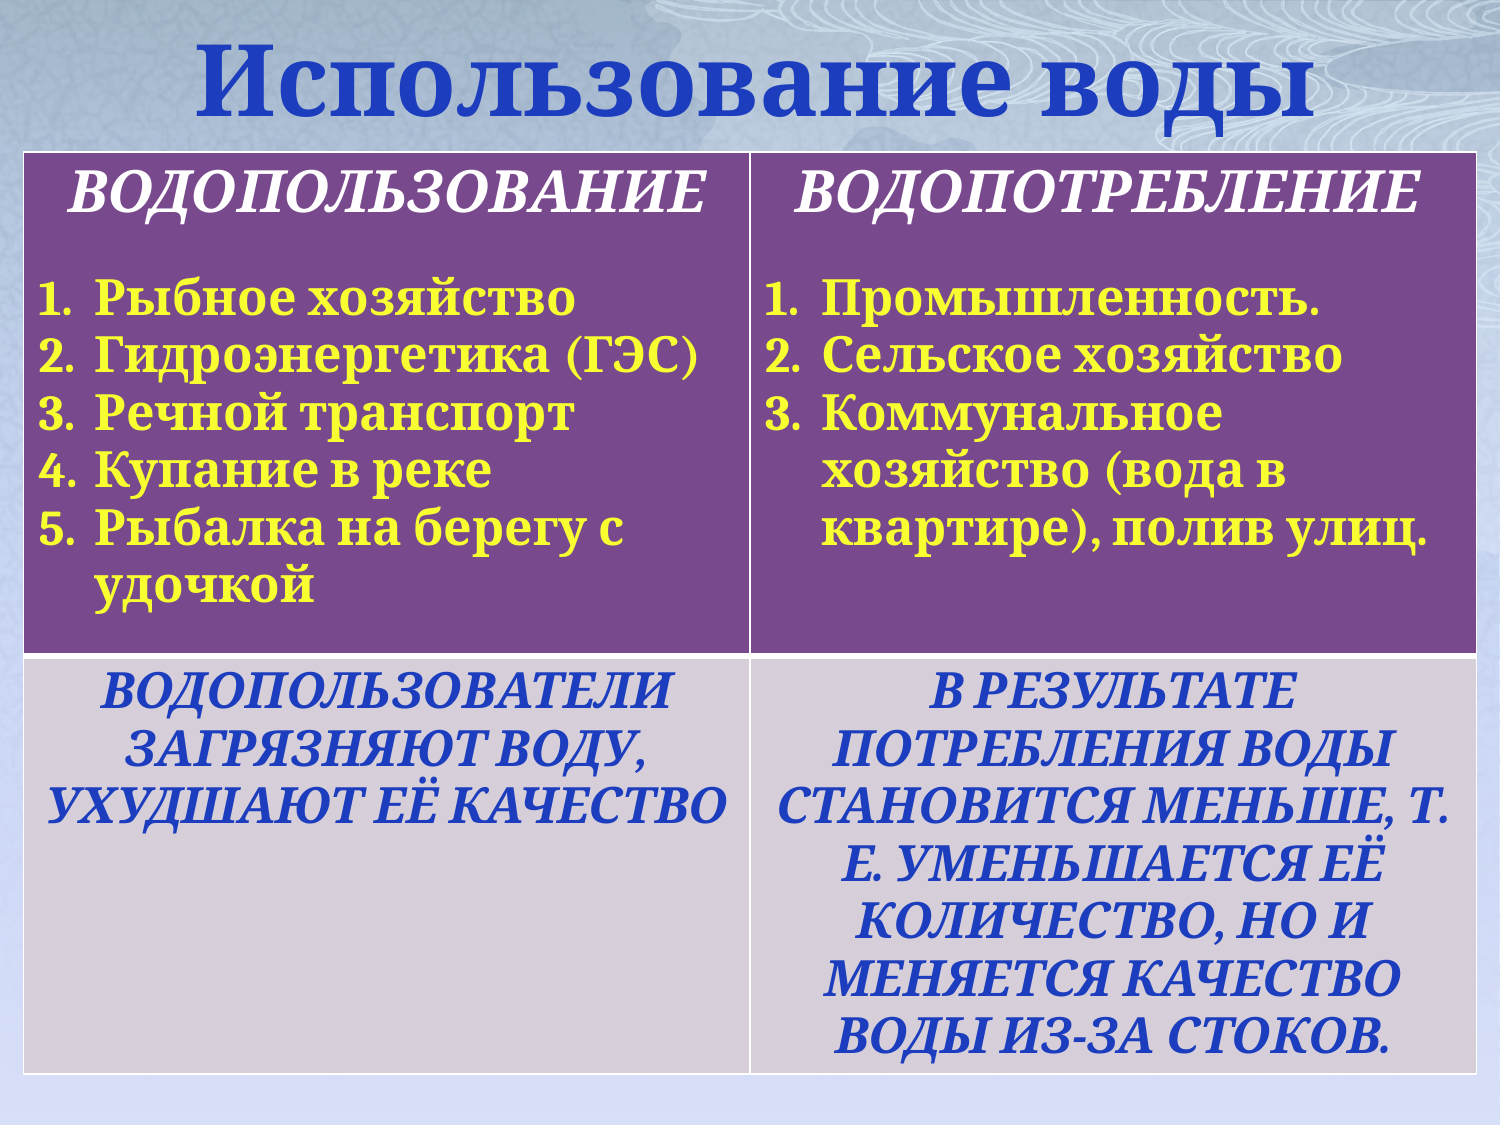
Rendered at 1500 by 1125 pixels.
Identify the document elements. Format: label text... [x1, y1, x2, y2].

title Использование воды [70, 0, 1442, 151]
table_header ВОДОПОЛЬЗОВАНИЕ Рыбное хозяйство Гидроэнергетика (ГЭС) Речной транспорт Купание в реке Рыбалка на берегу с удочкой [24, 153, 749, 653]
table_cell ВОДОПОЛЬЗОВАТЕЛИ ЗАГРЯЗНЯЮТ ВОДУ, УХУДШАЮТ ЕЁ КАЧЕСТВО [24, 659, 749, 1073]
table_header ВОДОПОТРЕБЛЕНИЕ Промышленность. Сельское хозяйство Коммунальное хозяйство (вода в квартире), полив улиц. [751, 153, 1476, 653]
table_cell В РЕЗУЛЬТАТЕ ПОТРЕБЛЕНИЯ ВОДЫ СТАНОВИТСЯ МЕНЬШЕ, Т. Е. УМЕНЬШАЕТСЯ ЕЁ КОЛИЧЕСТВО, НО И МЕНЯЕТСЯ КАЧЕСТВО ВОДЫ ИЗ-ЗА СТОКОВ. [751, 659, 1476, 1073]
